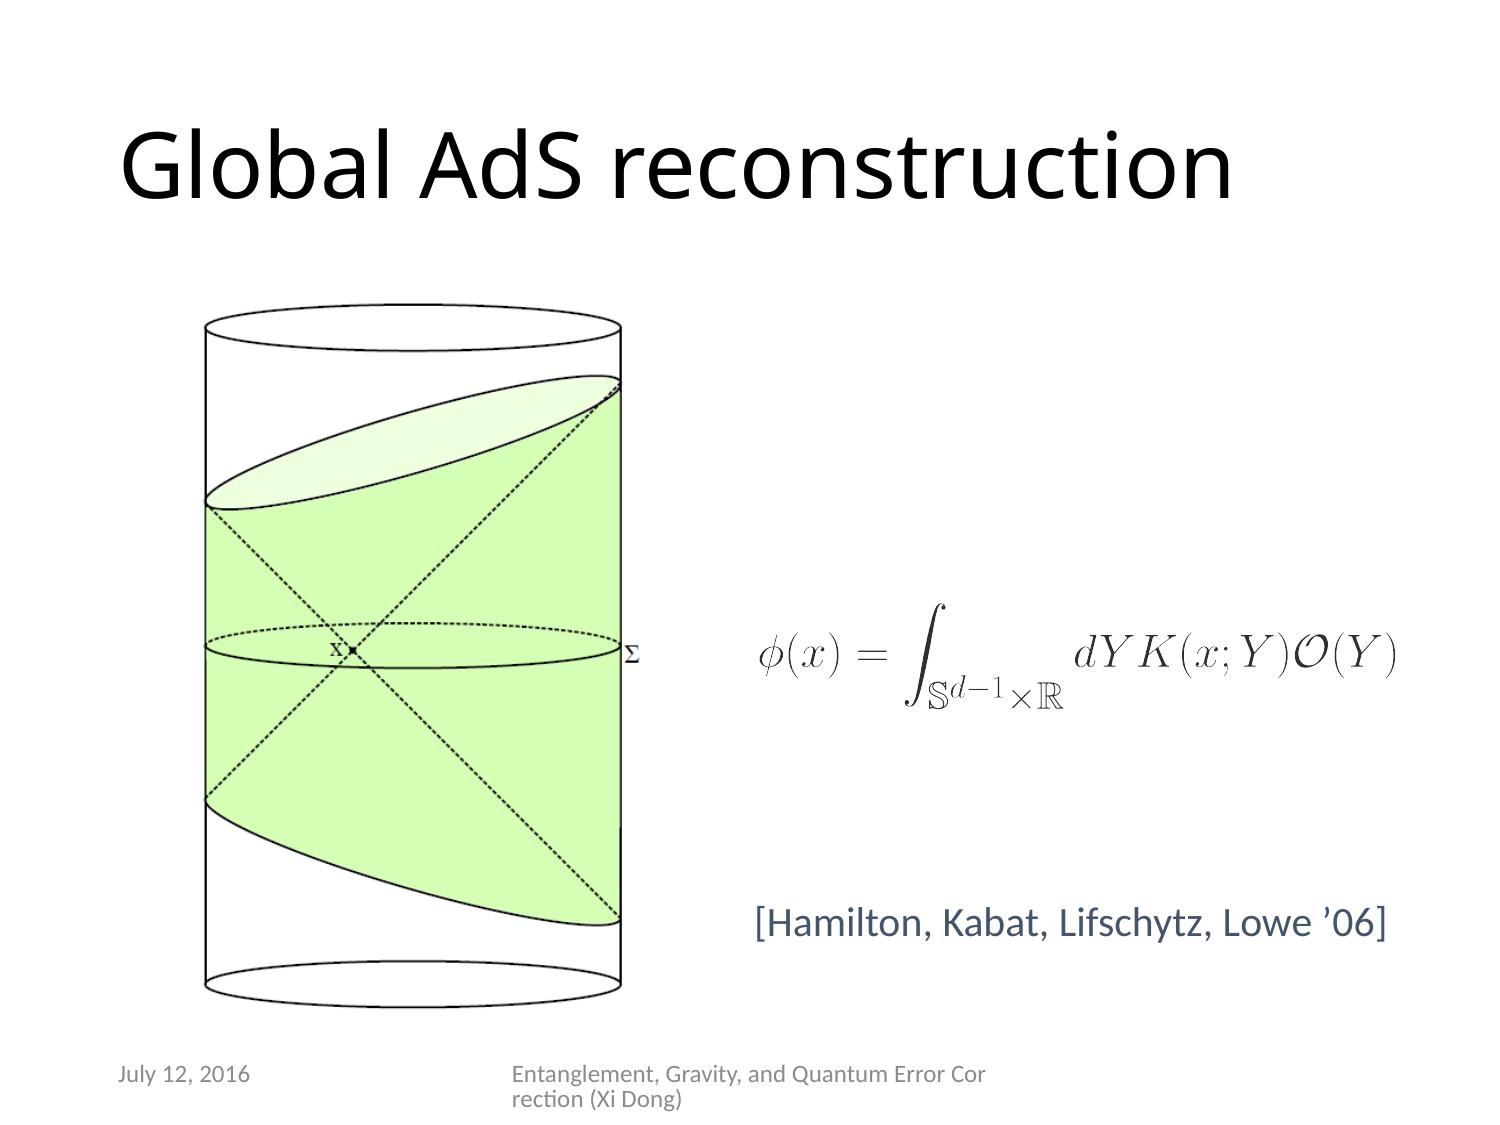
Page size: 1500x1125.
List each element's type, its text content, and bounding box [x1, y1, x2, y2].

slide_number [103, 1042, 441, 1103]
footer Entanglement, Gravity, and Quantum Error Correction (Xi Dong) [496, 1042, 1004, 1103]
picture [759, 602, 1397, 711]
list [200, 299, 644, 1014]
title Global AdS reconstruction [103, 59, 1397, 278]
list [Hamilton, Kabat, Lifschytz, Lowe ’06] [739, 299, 1410, 1014]
